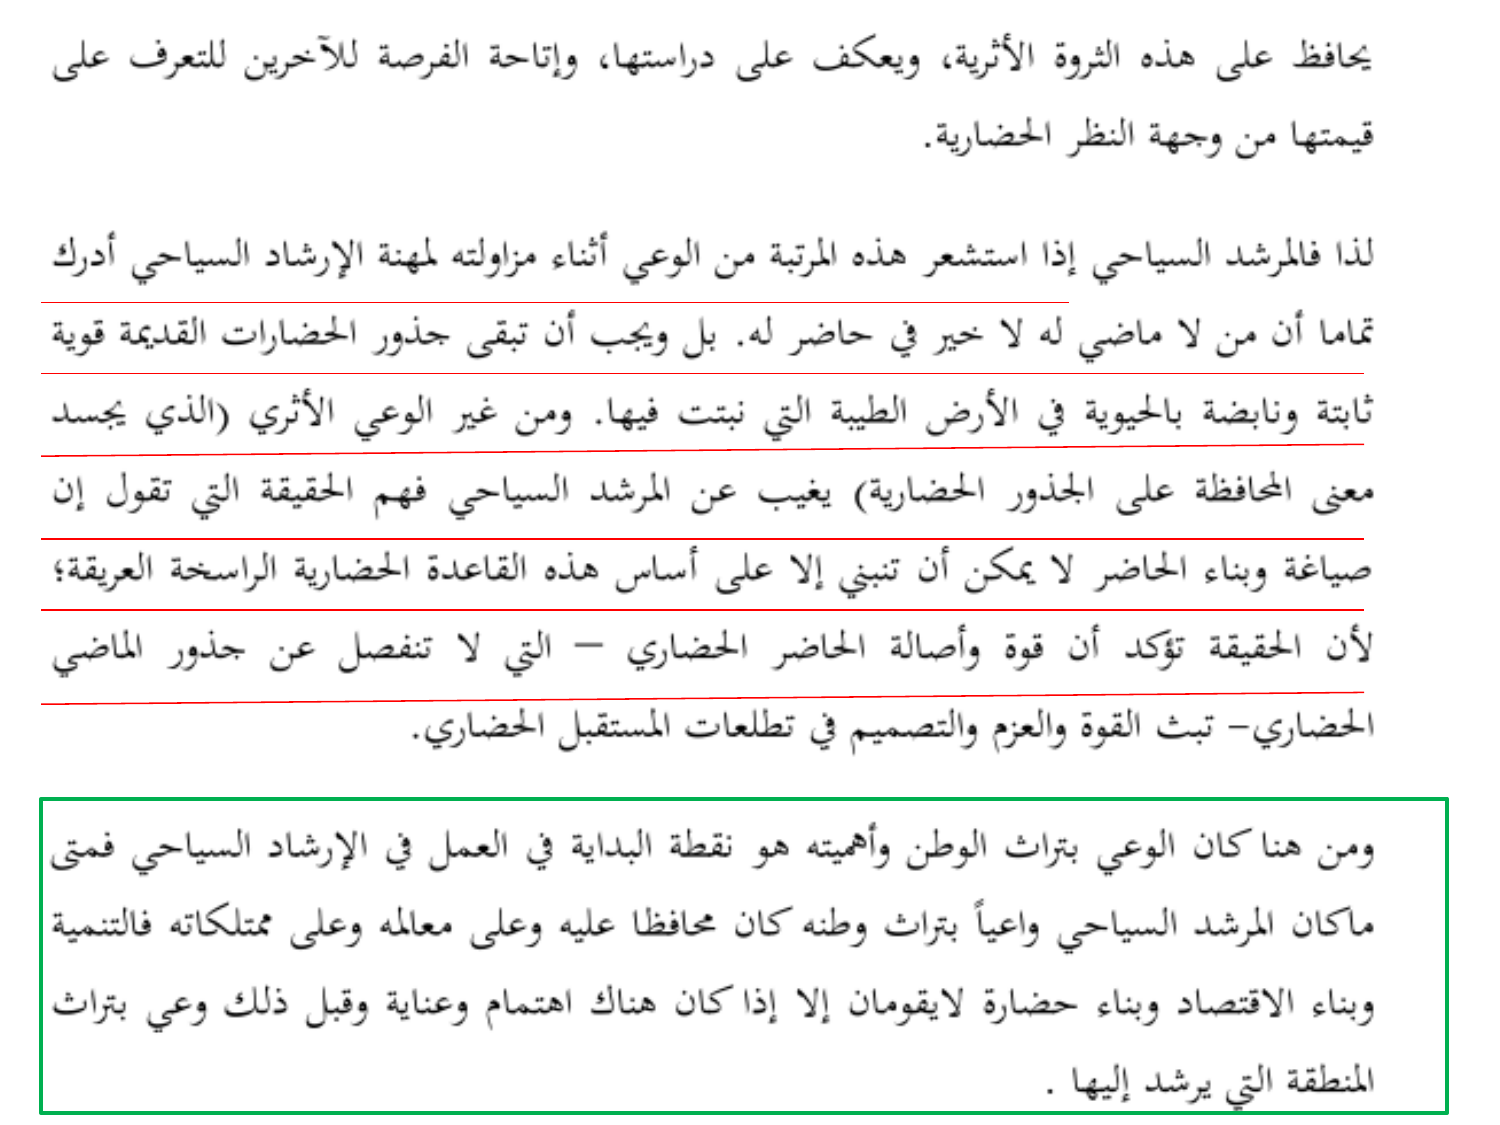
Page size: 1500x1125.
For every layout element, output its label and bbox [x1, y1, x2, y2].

text_box [40, 444, 1365, 457]
list [0, 0, 1500, 1125]
text_box [40, 692, 1365, 705]
